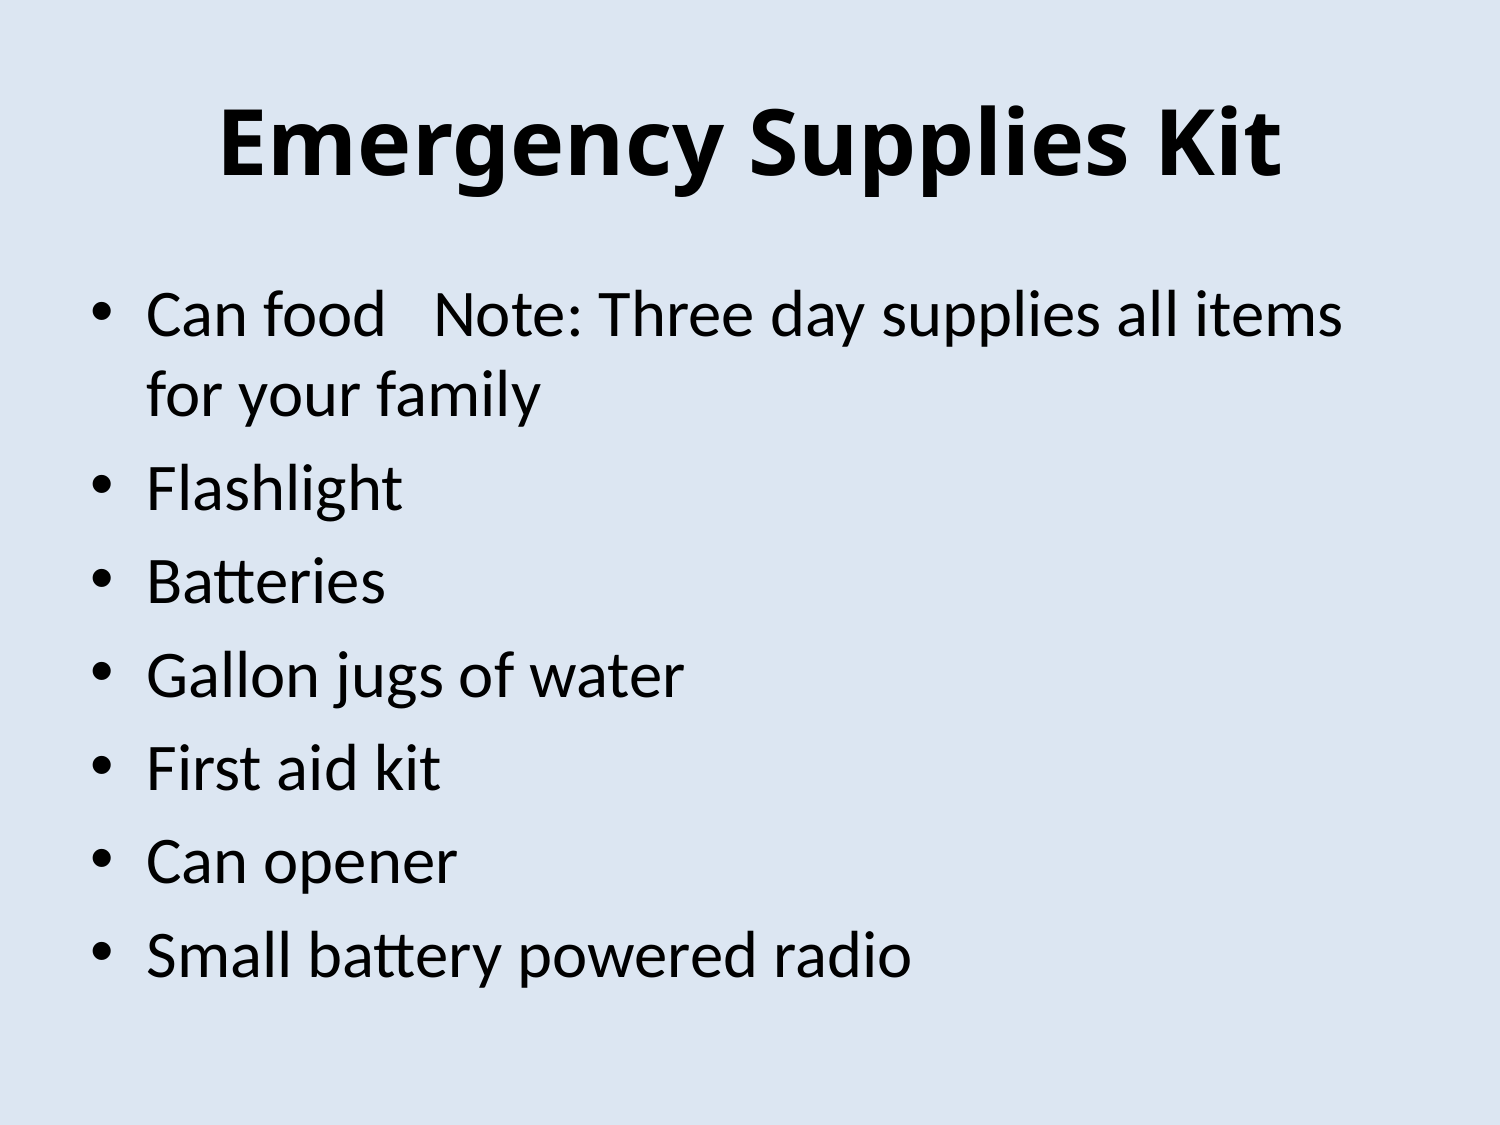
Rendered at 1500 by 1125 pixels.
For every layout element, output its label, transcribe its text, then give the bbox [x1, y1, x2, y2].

title Emergency Supplies Kit [75, 45, 1425, 233]
list Can food Note: Three day supplies all items for your family Flashlight Batteries Gallon jugs of water First aid kit Can opener Small battery powered radio [75, 262, 1425, 1005]
